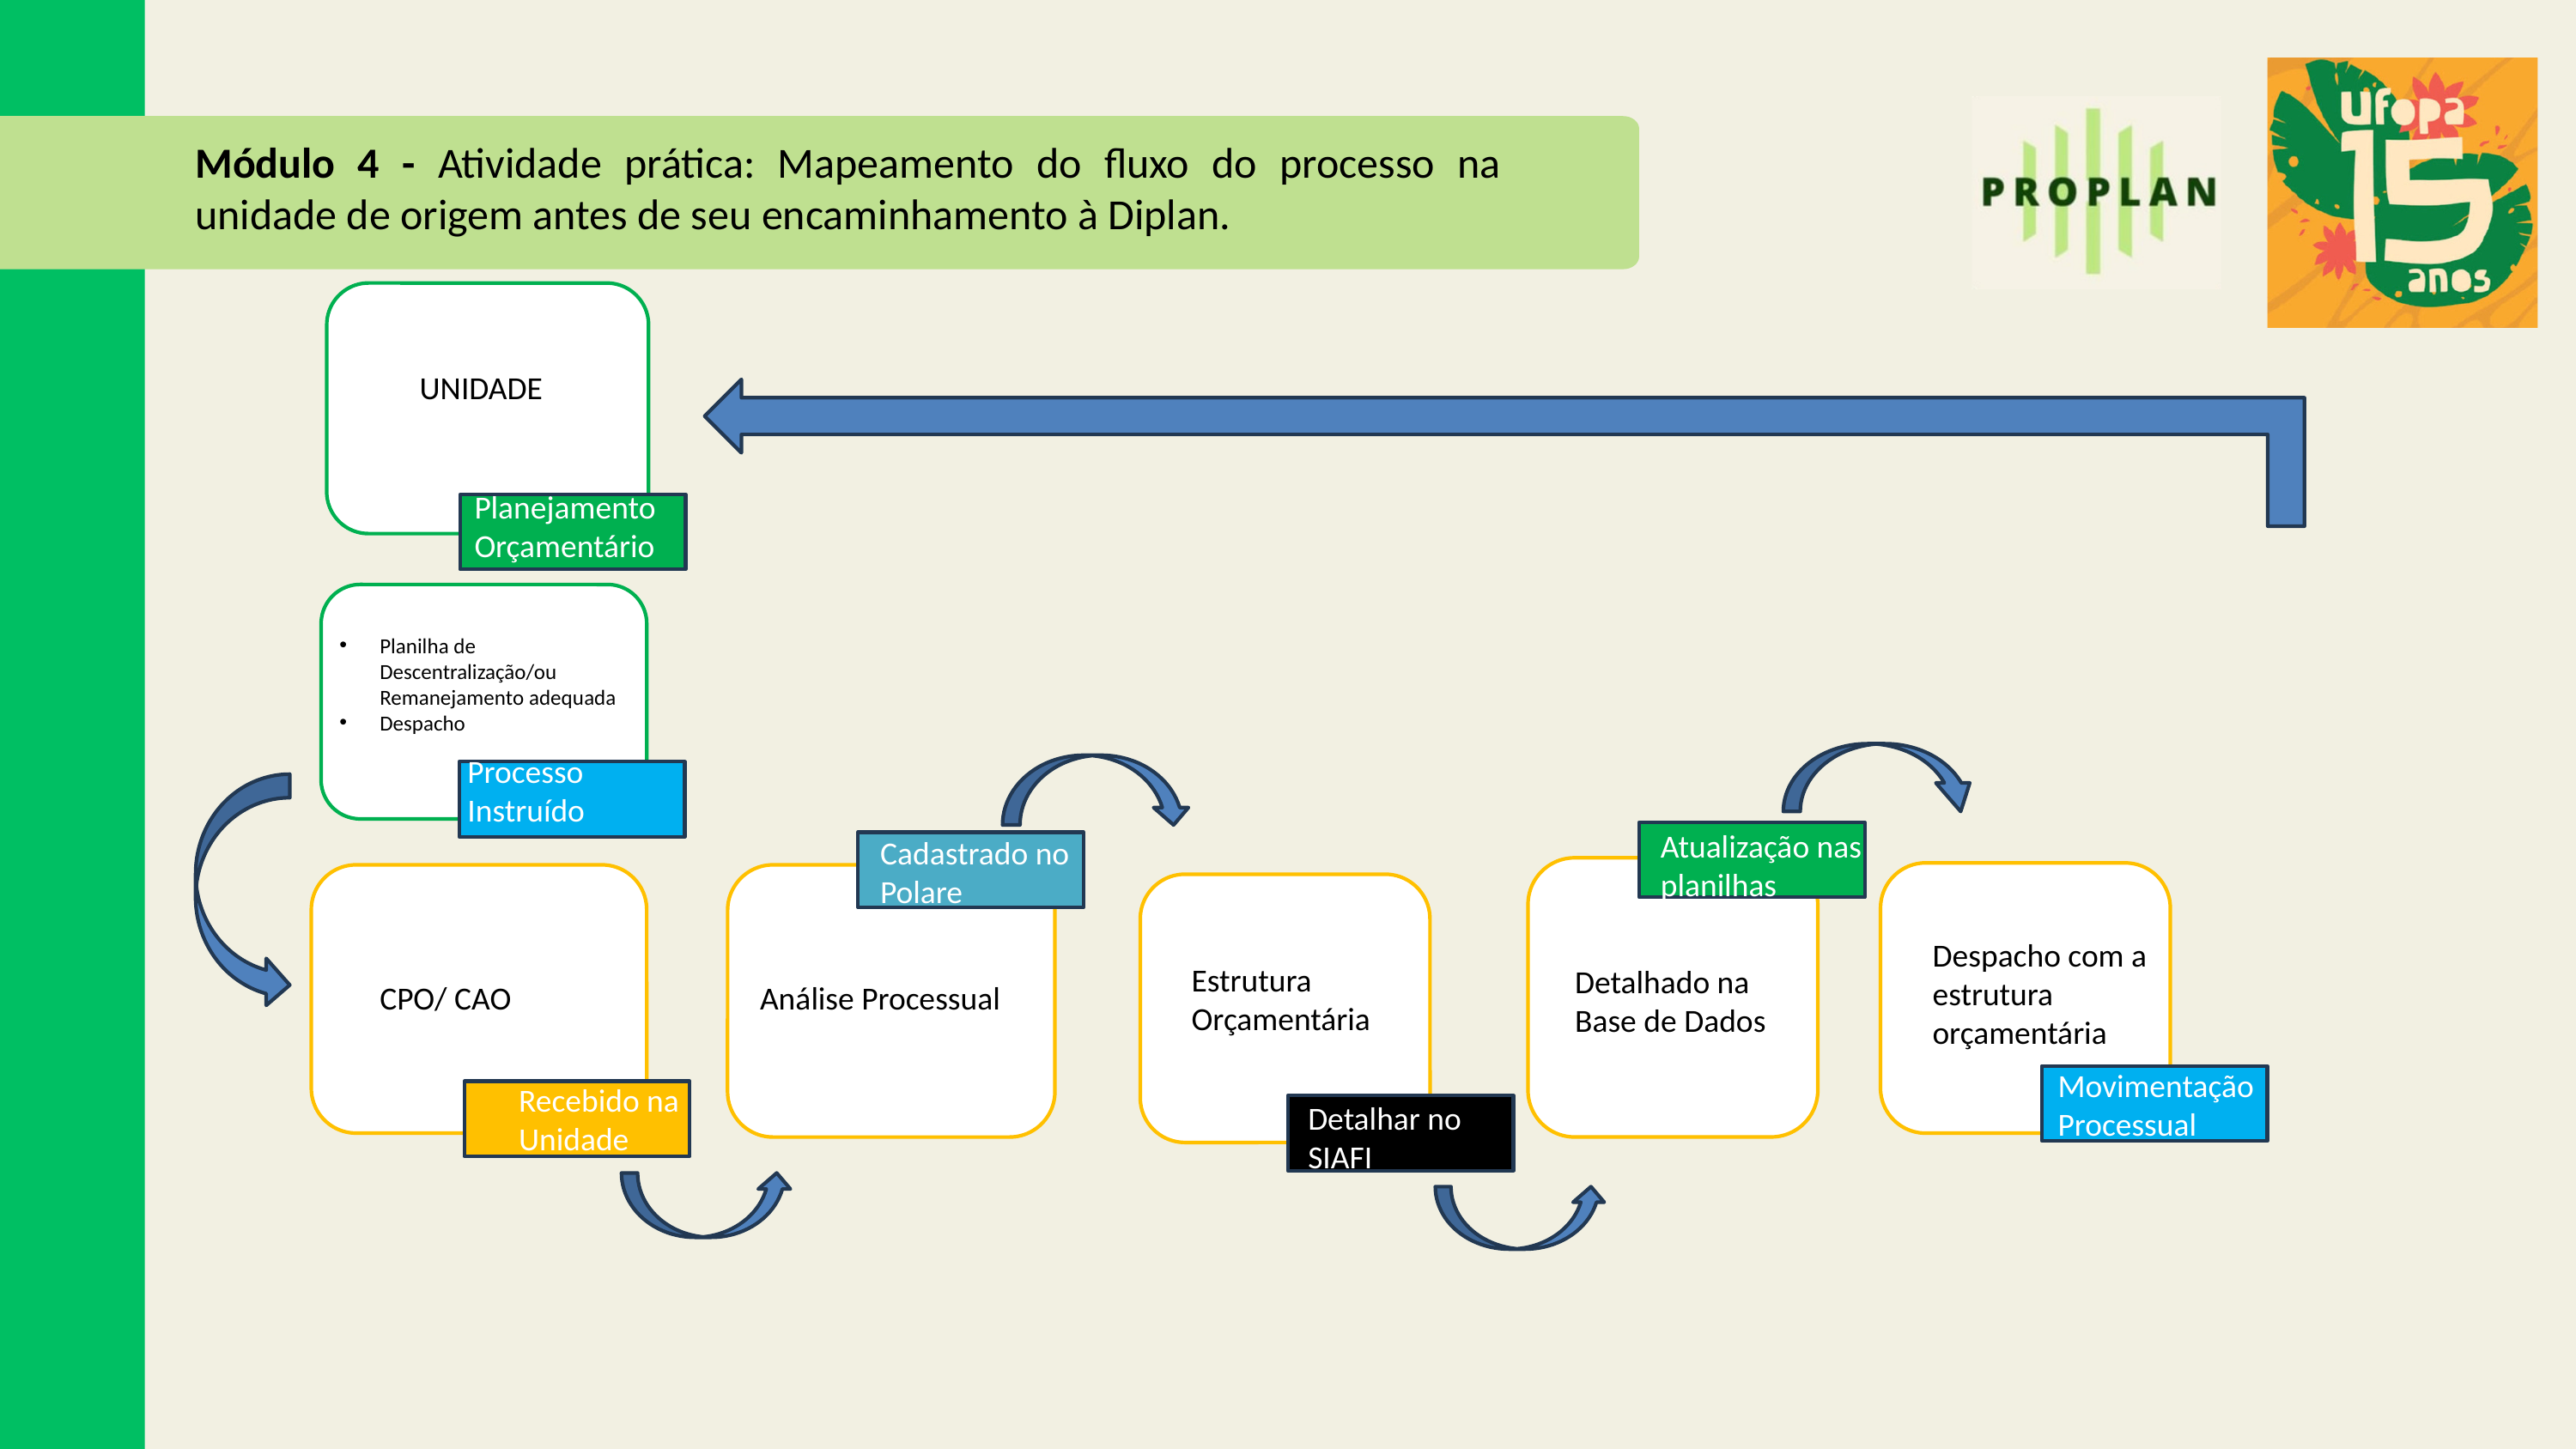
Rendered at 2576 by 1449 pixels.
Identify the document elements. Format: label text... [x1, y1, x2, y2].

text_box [0, 115, 1640, 270]
text_box [1637, 821, 1648, 899]
text_box Planilha de Descentralização/ou Remanejamento adequada Despacho [326, 625, 653, 742]
text_box [2040, 1064, 2044, 1143]
text_box CPO/ CAO [367, 971, 578, 1023]
text_box [1433, 1185, 1607, 1252]
text_box Estrutura Orçamentária [1179, 953, 1392, 1044]
text_box Movimentação Processual [2044, 1058, 2305, 1149]
text_box [193, 772, 292, 1008]
text_box Análise Processual [747, 971, 1024, 1023]
text_box Recebido na Unidade [506, 1073, 708, 1163]
text_box [1286, 1094, 1295, 1173]
text_box [702, 377, 2306, 529]
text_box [0, 279, 145, 1449]
text_box [1000, 753, 1190, 828]
text_box [1526, 856, 1820, 1139]
text_box [458, 835, 687, 839]
text_box Detalhado na Base de Dados [1562, 955, 1806, 1046]
text_box Despacho com a estrutura orçamentária [1855, 928, 2198, 1057]
text_box [1971, 96, 2221, 289]
text_box [1138, 872, 1432, 1145]
text_box Processo Instruído [454, 744, 714, 835]
text_box [1878, 1057, 2172, 1136]
text_box Análise [726, 863, 1057, 1139]
text_box Detalhar no SIAFI [1295, 1091, 1522, 1182]
text_box UNIDADE [407, 361, 593, 413]
text_box [2267, 58, 2538, 328]
text_box Atualização nas planilhas [1648, 819, 1908, 910]
text_box [325, 281, 651, 536]
text_box Planejamento Orçamentário [461, 480, 721, 571]
text_box [1878, 861, 2172, 928]
text_box [856, 830, 867, 909]
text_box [0, 0, 145, 115]
text_box [619, 1171, 793, 1240]
text_box Cadastrado no Polare [867, 826, 1094, 917]
text_box [309, 863, 649, 1136]
text_box [319, 582, 649, 822]
text_box [1781, 742, 1971, 814]
text_box [463, 1079, 506, 1158]
